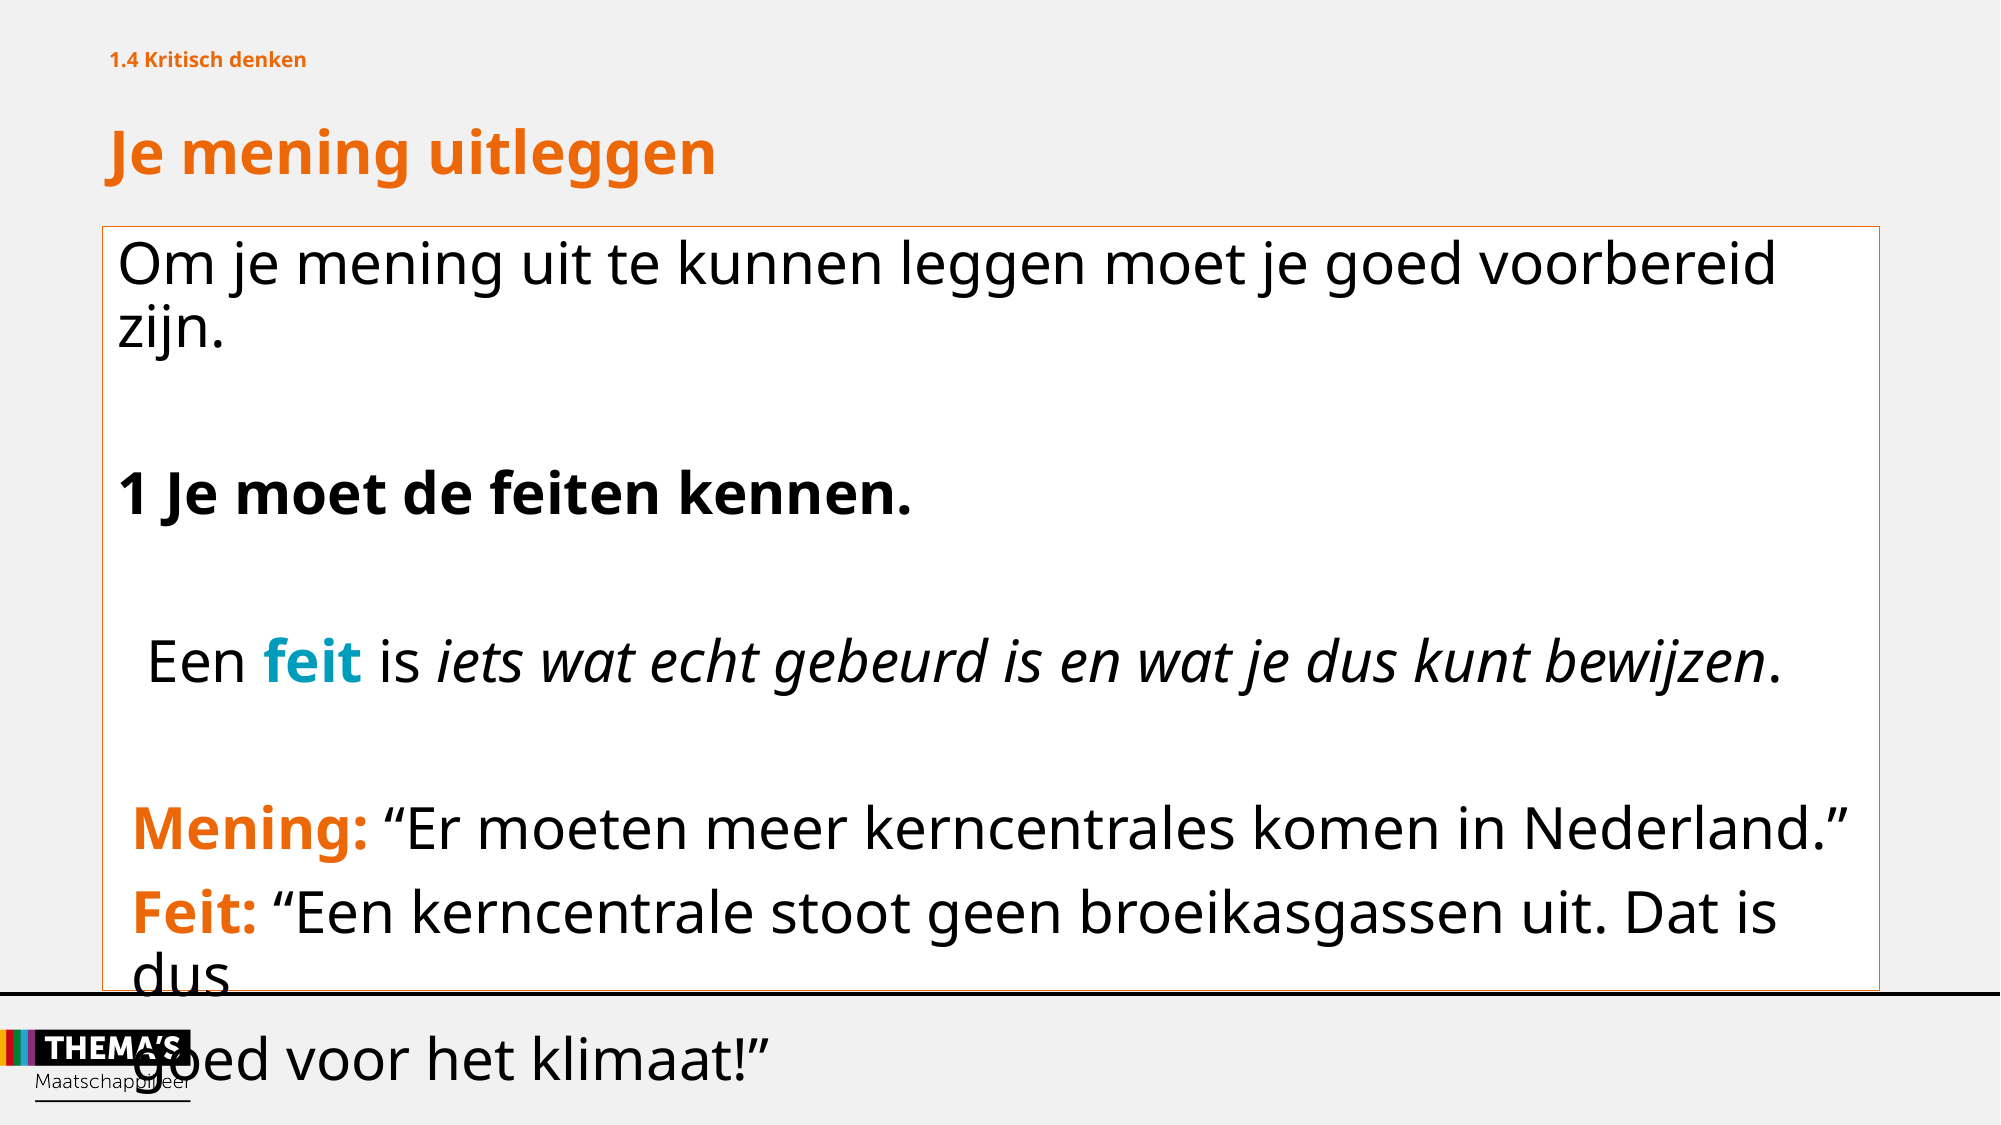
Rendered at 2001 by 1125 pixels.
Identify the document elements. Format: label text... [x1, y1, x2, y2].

list 1.4 Kritisch denken [94, 33, 941, 88]
picture [0, 993, 203, 1125]
list Om je mening uit te kunnen leggen moet je goed voorbereid zijn. 1 Je moet de feiten kennen. Een feit is iets wat echt gebeurd is en wat je dus kunt bewijzen. Mening: “Er moeten meer kerncentrales komen in Nederland.” Feit: “Een kerncentrale stoot geen broeikasgassen uit. Dat is dus goed voor het klimaat!” [102, 226, 1880, 991]
list Je mening uitleggen [94, 114, 1879, 205]
